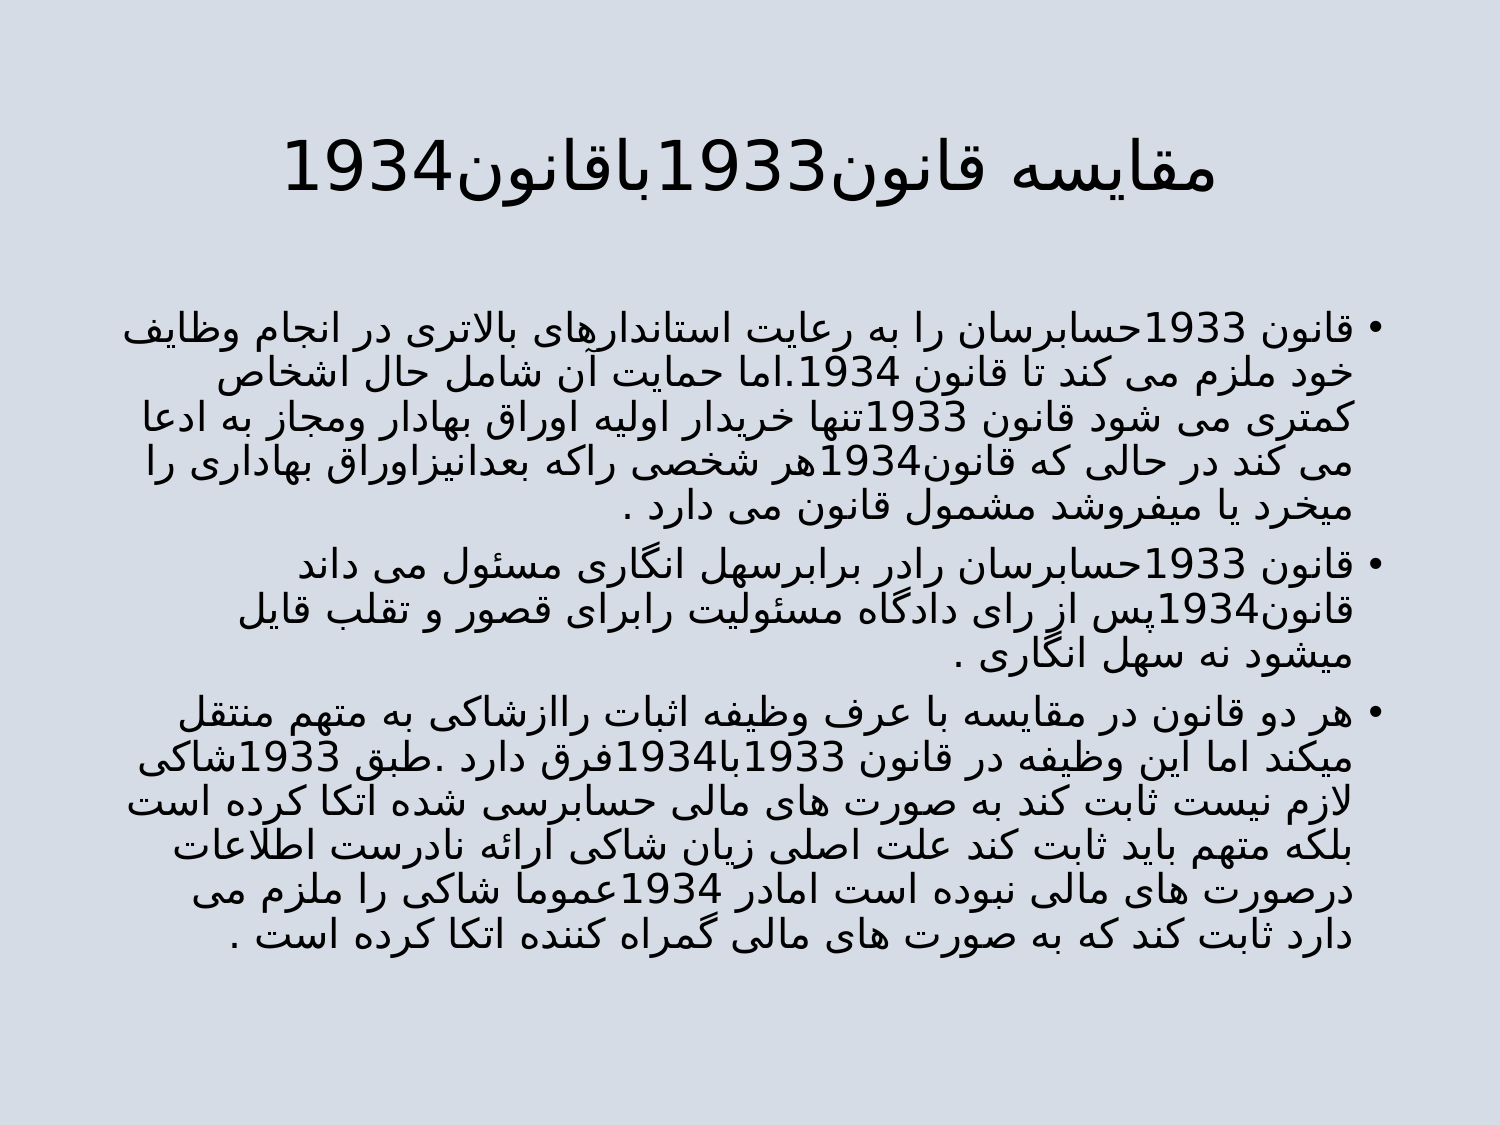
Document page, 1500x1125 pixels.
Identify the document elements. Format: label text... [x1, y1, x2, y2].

list قانون 1933حسابرسان را به رعایت استاندارهای بالاتری در انجام وظایف خود ملزم می کند تا قانون 1934.اما حمایت آن شامل حال اشخاص کمتری می شود قانون 1933تنها خریدار اولیه اوراق بهادار ومجاز به ادعا می کند در حالی که قانون1934هر شخصی راکه بعدانیزاوراق بهاداری را میخرد یا میفروشد مشمول قانون می دارد . قانون 1933حسابرسان رادر برابرسهل انگاری مسئول می داند قانون1934پس از رای دادگاه مسئولیت رابرای قصور و تقلب قایل میشود نه سهل انگاری . هر دو قانون در مقایسه با عرف وظیفه اثبات راازشاکی به متهم منتقل میکند اما این وظیفه در قانون 1933با1934فرق دارد .طبق 1933شاکی لازم نیست ثابت کند به صورت های مالی حسابرسی شده اتکا کرده است بلکه متهم باید ثابت کند علت اصلی زیان شاکی ارائه نادرست اطلاعات درصورت های مالی نبوده است امادر 1934عموما شاکی را ملزم می دارد ثابت کند که به صورت های مالی گمراه کننده اتکا کرده است . [103, 299, 1397, 1014]
title مقایسه قانون1933باقانون1934 [103, 59, 1397, 278]
